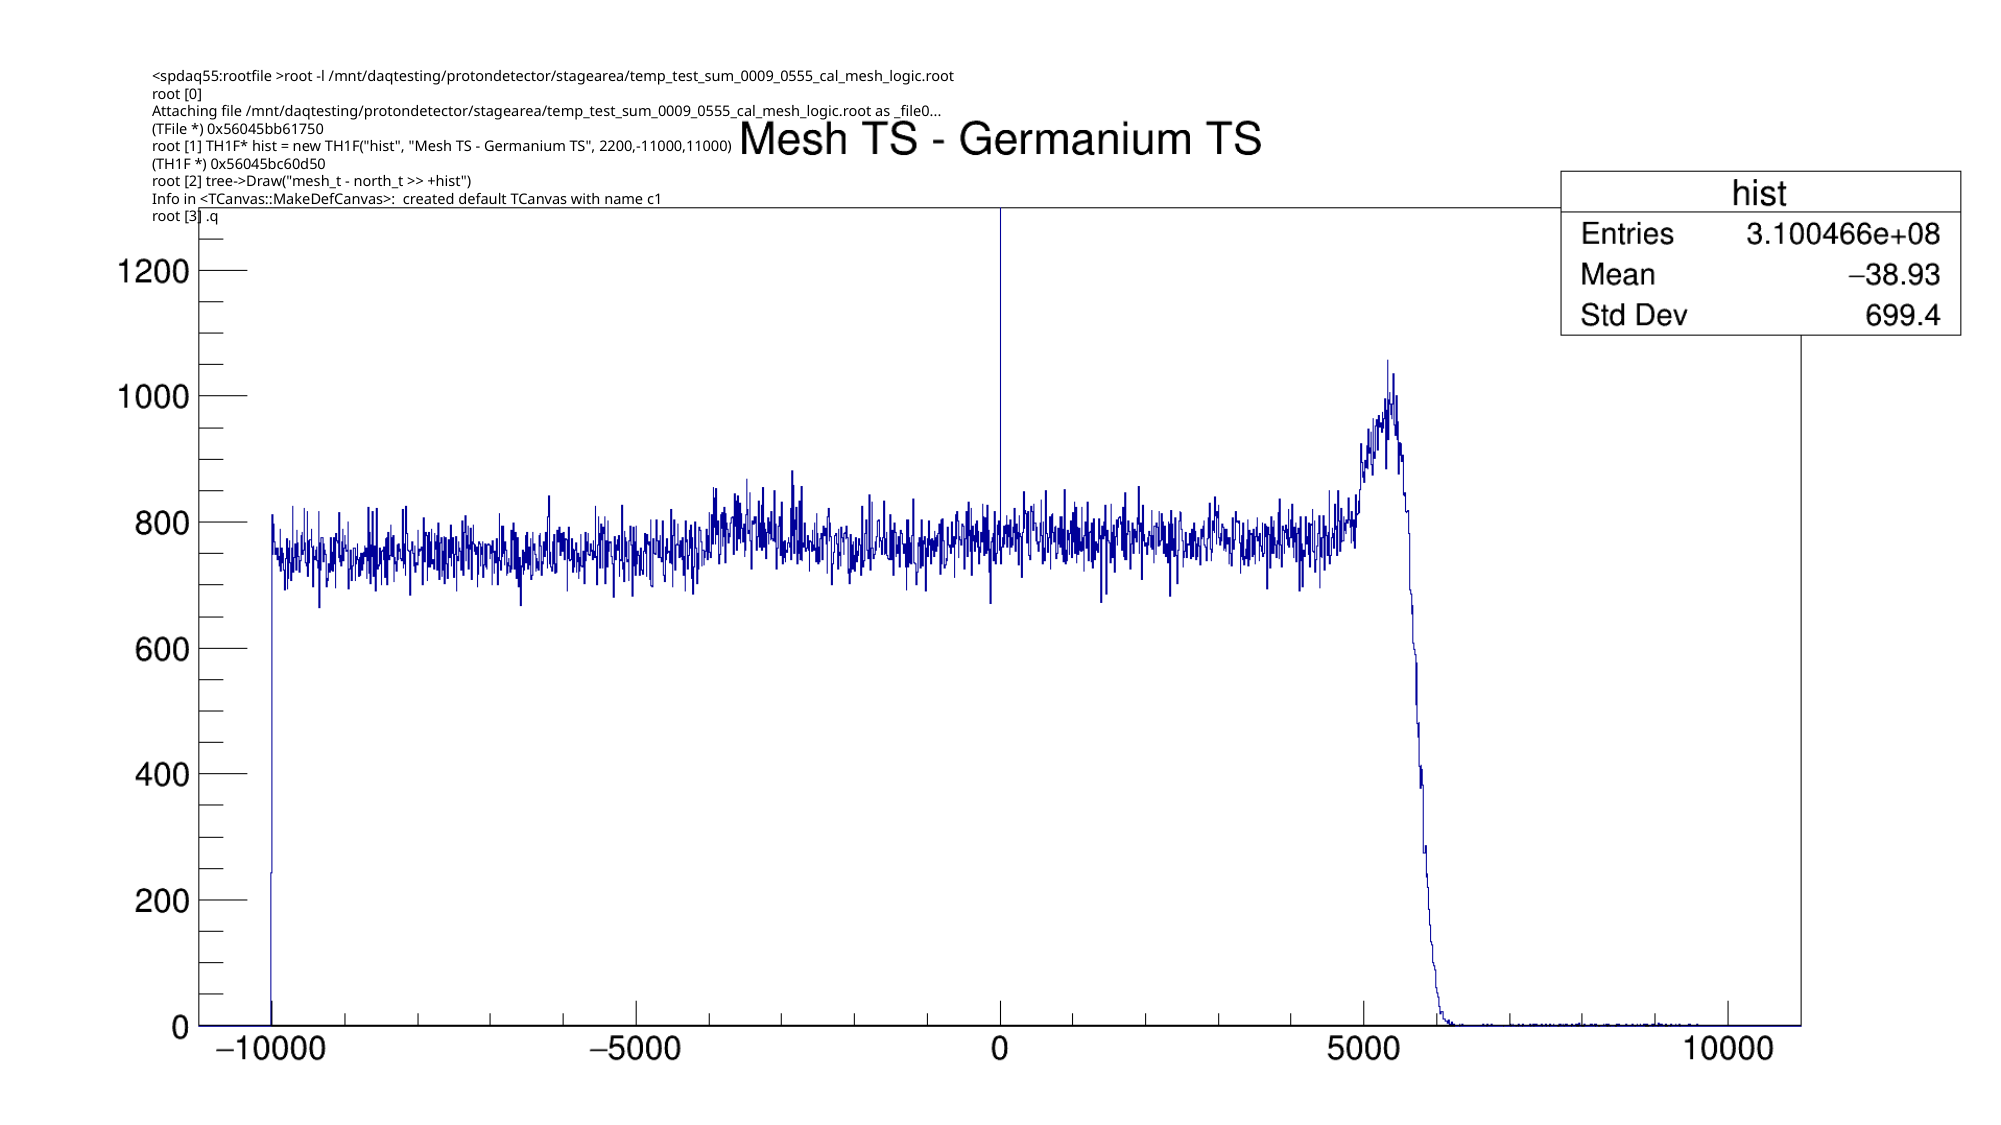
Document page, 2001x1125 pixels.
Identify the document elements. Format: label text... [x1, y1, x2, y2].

picture [0, 105, 2000, 1125]
text_box <spdaq55:rootfile >root -l /mnt/daqtesting/protondetector/stagearea/temp_test_sum_0009_0555_cal_mesh_logic.root root [0] Attaching file /mnt/daqtesting/protondetector/stagearea/temp_test_sum_0009_0555_cal_mesh_logic.root as _file0... (TFile *) 0x56045bb61750 root [1] TH1F* hist = new TH1F("hist", "Mesh TS - Germanium TS", 2200,-11000,11000) (TH1F *) 0x56045bc60d50 root [2] tree->Draw("mesh_t - north_t >> +hist") Info in <TCanvas::MakeDefCanvas>: created default TCanvas with name c1 root [3] .q [137, 59, 1863, 105]
